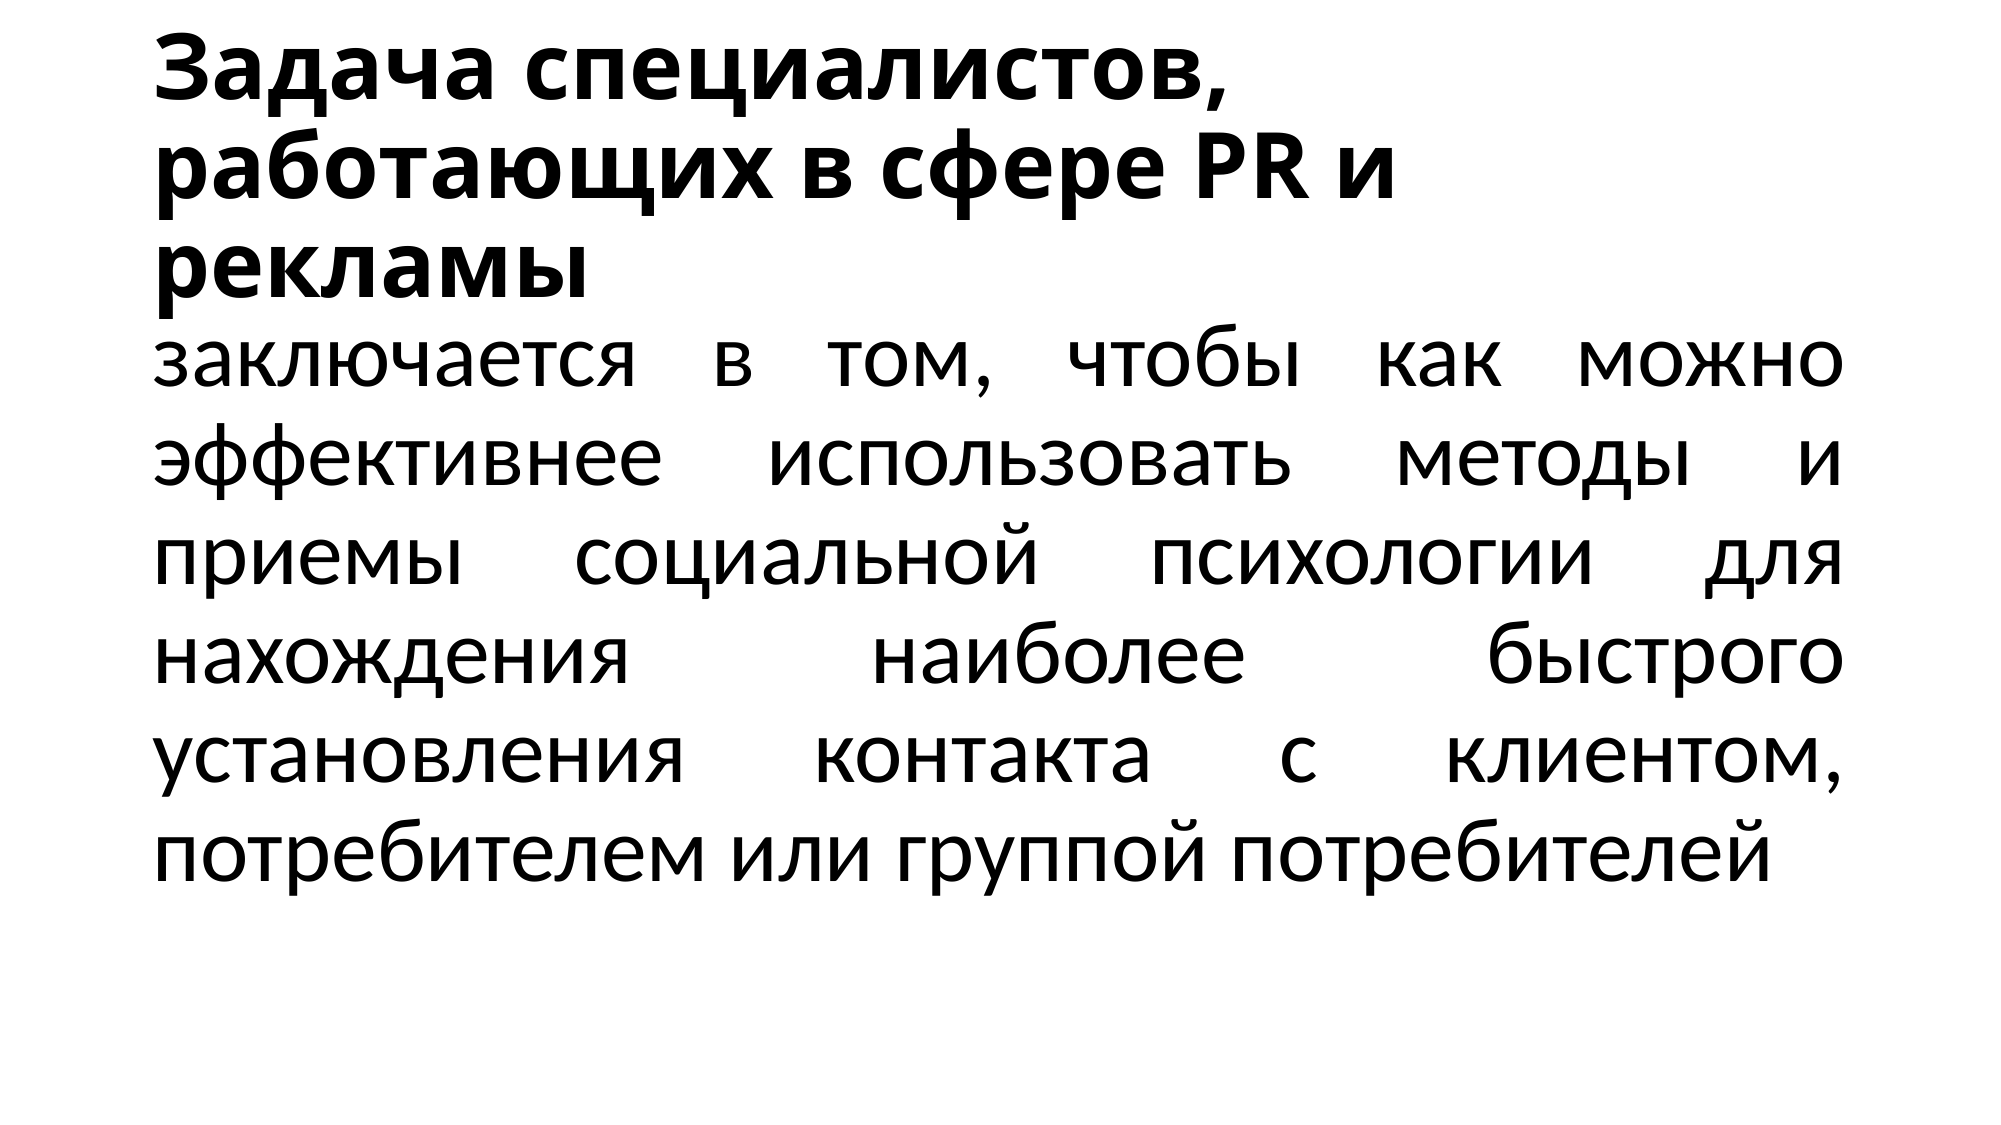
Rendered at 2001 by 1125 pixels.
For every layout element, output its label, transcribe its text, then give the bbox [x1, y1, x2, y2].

title Задача специалистов, работающих в сфере PR и рекламы [137, 59, 1863, 278]
list заключается в том, чтобы как можно эффективнее использовать методы и приемы социальной психологии для нахождения наиболее быстрого установления контакта с клиентом, потребителем или группой потребителей [137, 299, 1863, 1014]
